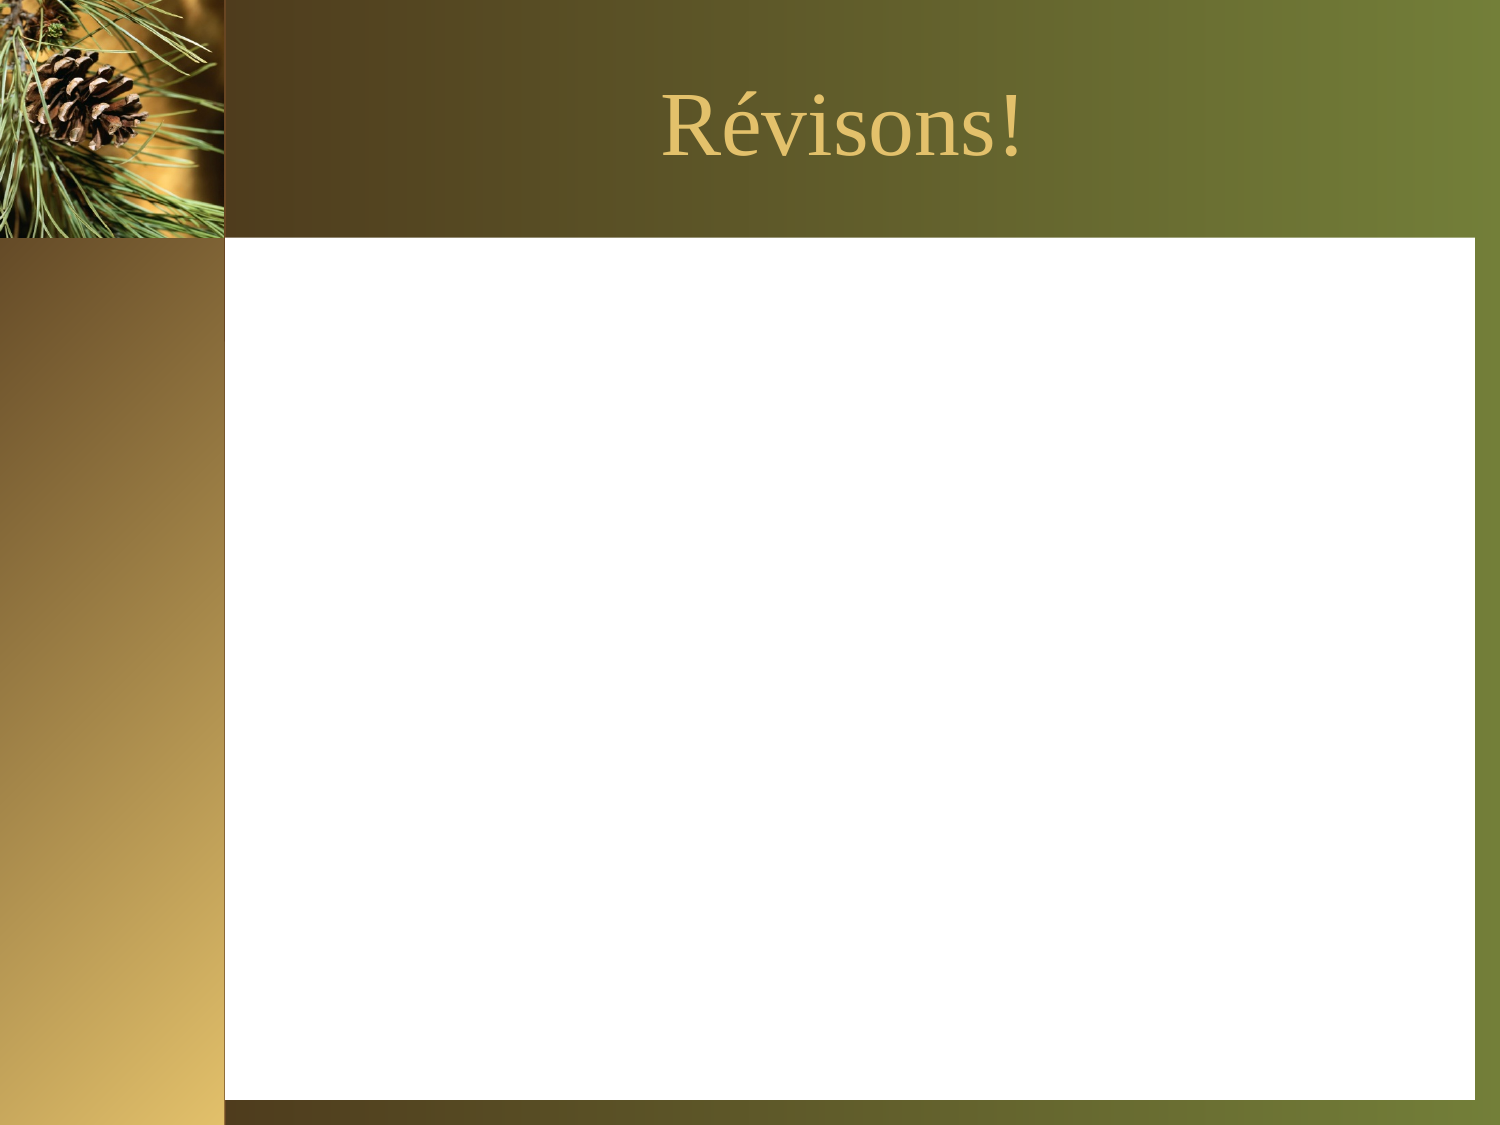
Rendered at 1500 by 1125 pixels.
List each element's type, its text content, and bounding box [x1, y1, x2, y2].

picture [0, 0, 224, 238]
title Révisons! [249, 24, 1438, 213]
